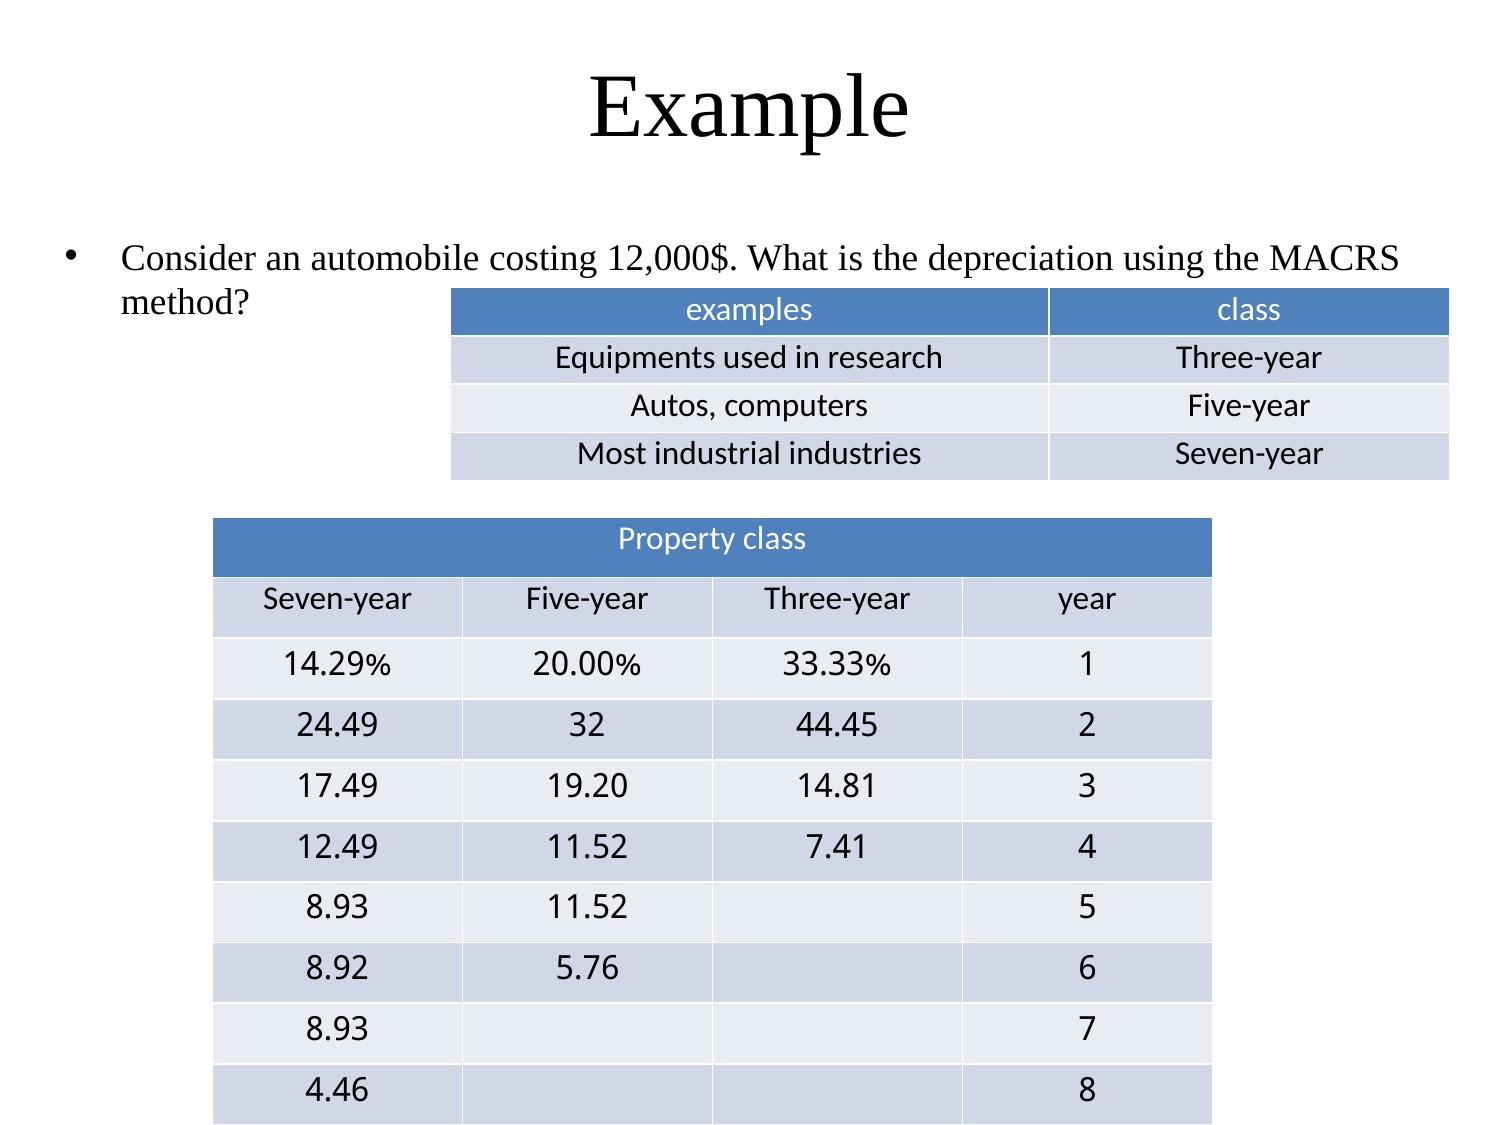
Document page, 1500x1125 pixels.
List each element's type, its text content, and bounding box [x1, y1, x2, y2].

table_cell [713, 943, 962, 1002]
table_cell 44.45 [713, 700, 962, 759]
table_cell [463, 1065, 712, 1124]
table_cell Five-year [1050, 385, 1449, 432]
table_cell 5 [963, 883, 1212, 942]
table_cell 4 [963, 822, 1212, 881]
table_cell 14.29% [213, 639, 462, 698]
table_cell year [963, 578, 1212, 637]
table_cell 7.41 [713, 822, 962, 881]
table_cell 19.20 [463, 761, 712, 820]
table_cell 2 [963, 700, 1212, 759]
table_cell Most industrial industries [451, 433, 1048, 480]
table_cell [713, 883, 962, 942]
table_cell Autos, computers [451, 385, 1048, 432]
table_cell 33.33% [713, 639, 962, 698]
table_cell 20.00% [463, 639, 712, 698]
table_cell [713, 1065, 962, 1124]
table_cell [463, 1004, 712, 1063]
table_header Property class [213, 518, 1212, 577]
table_cell 17.49 [213, 761, 462, 820]
table_cell 8.92 [213, 943, 462, 1002]
table_cell [713, 1004, 962, 1063]
table_cell Three-year [713, 578, 962, 637]
table_cell 11.52 [463, 822, 712, 881]
table_cell Equipments used in research [451, 337, 1048, 383]
table_cell 5.76 [463, 943, 712, 1002]
table_cell 11.52 [463, 883, 712, 942]
title Example [49, 37, 1450, 162]
table_cell 7 [963, 1004, 1212, 1063]
table_cell 32 [463, 700, 712, 759]
table_cell 24.49 [213, 700, 462, 759]
table_header examples [451, 288, 1048, 335]
table_cell 8 [963, 1065, 1212, 1124]
table_cell Five-year [463, 578, 712, 637]
table_cell Seven-year [1050, 433, 1449, 480]
table_cell 3 [963, 761, 1212, 820]
table_cell 8.93 [213, 1004, 462, 1063]
table_cell Seven-year [213, 578, 462, 637]
table_cell Three-year [1050, 337, 1449, 383]
table_cell 12.49 [213, 822, 462, 881]
table_cell 6 [963, 943, 1212, 1002]
table_header class [1050, 288, 1449, 335]
table_cell 14.81 [713, 761, 962, 820]
table_cell 4.46 [213, 1065, 462, 1124]
list Consider an automobile costing 12,000$. What is the depreciation using the MACRS method? [49, 224, 1445, 1001]
table_cell 1 [963, 639, 1212, 698]
table_cell 8.93 [213, 883, 462, 942]
